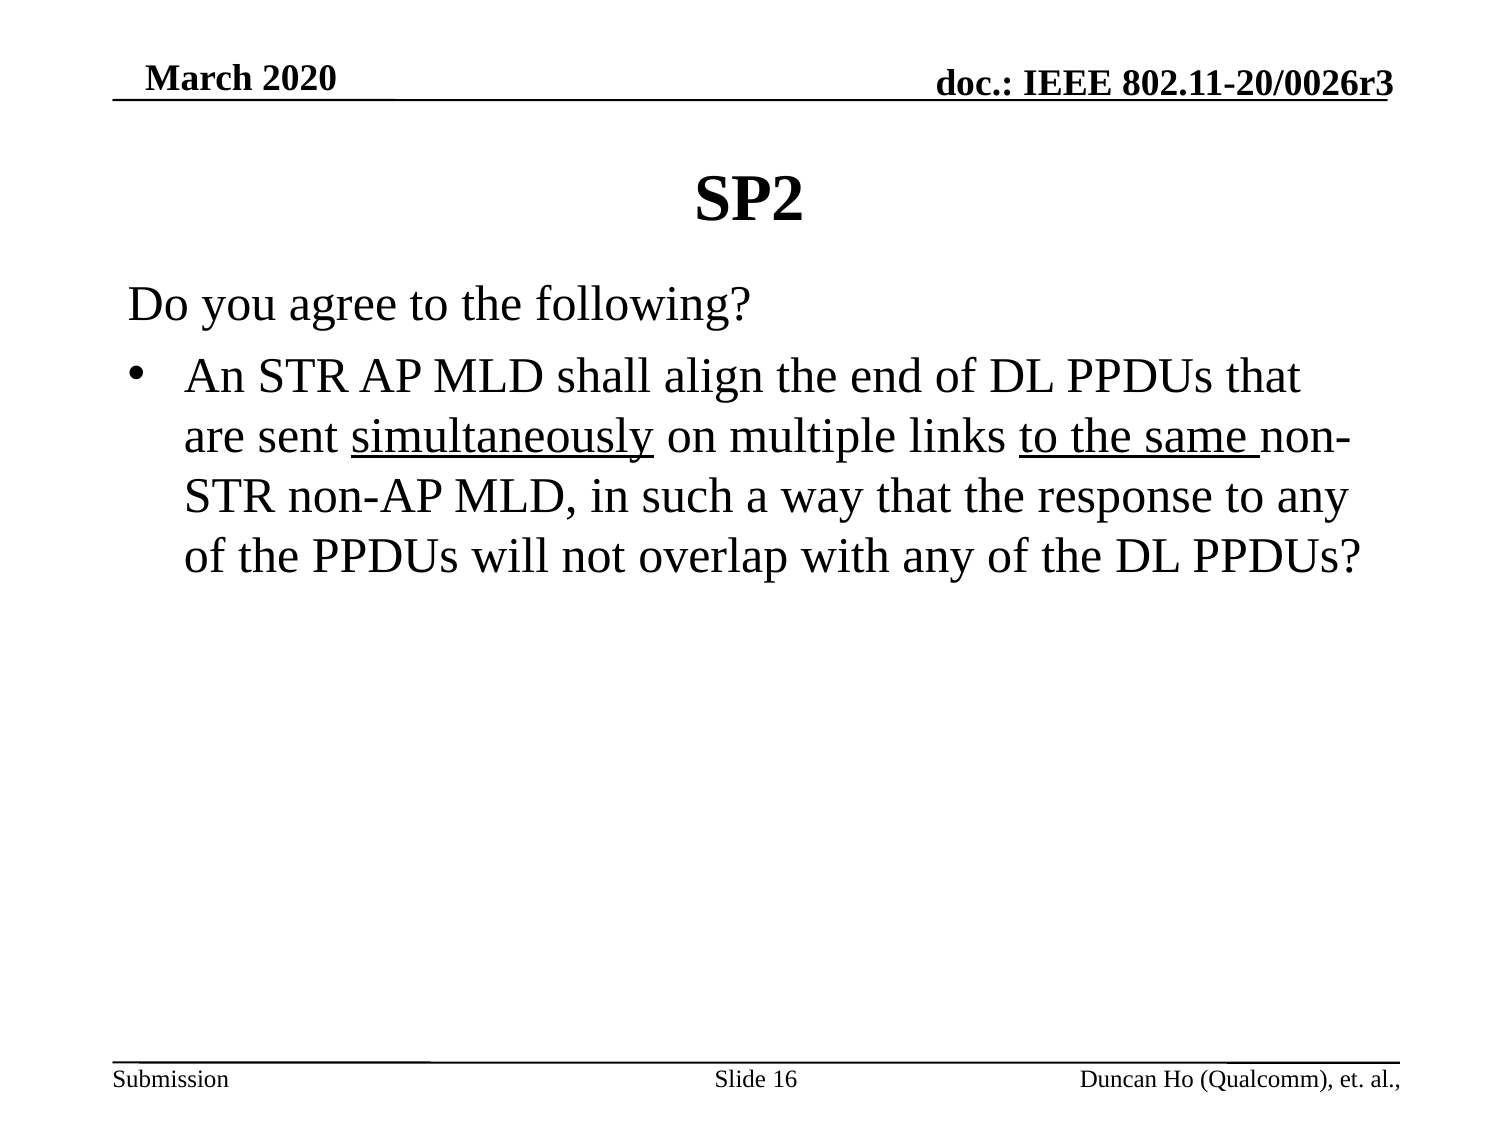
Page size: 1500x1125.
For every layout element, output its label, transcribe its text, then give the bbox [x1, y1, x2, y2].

list Do you agree to the following? An STR AP MLD shall align the end of DL PPDUs that are sent simultaneously on multiple links to the same non-STR non-AP MLD, in such a way that the response to any of the PPDUs will not overlap with any of the DL PPDUs? [112, 262, 1388, 1000]
footer Duncan Ho (Qualcomm), et. al., [878, 1061, 1402, 1093]
title SP2 [112, 112, 1388, 262]
slide_number Slide 16 [712, 1061, 800, 1123]
